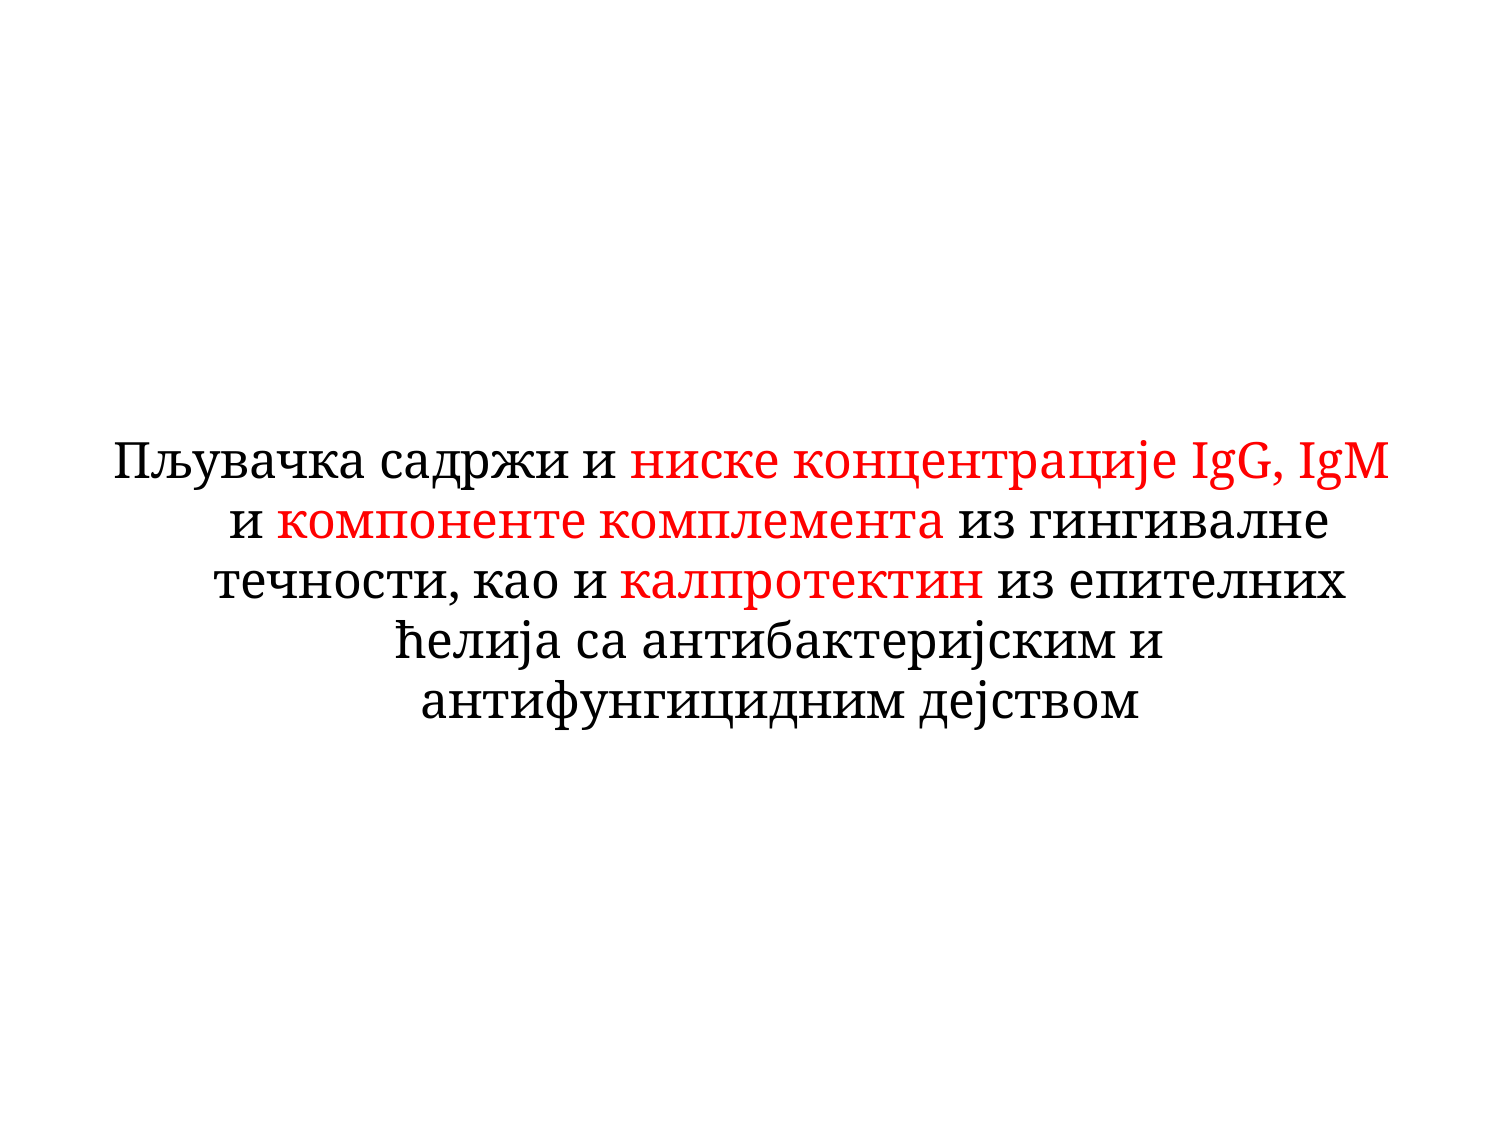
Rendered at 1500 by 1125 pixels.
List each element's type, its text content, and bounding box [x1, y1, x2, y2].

list Пљувачка садржи и ниске концентрације IgG, IgM и компоненте комплемента из гингивалне течности, као и калпротектин из епителних ћелија са антибактеријским и антифунгицидним дејством [76, 420, 1428, 788]
